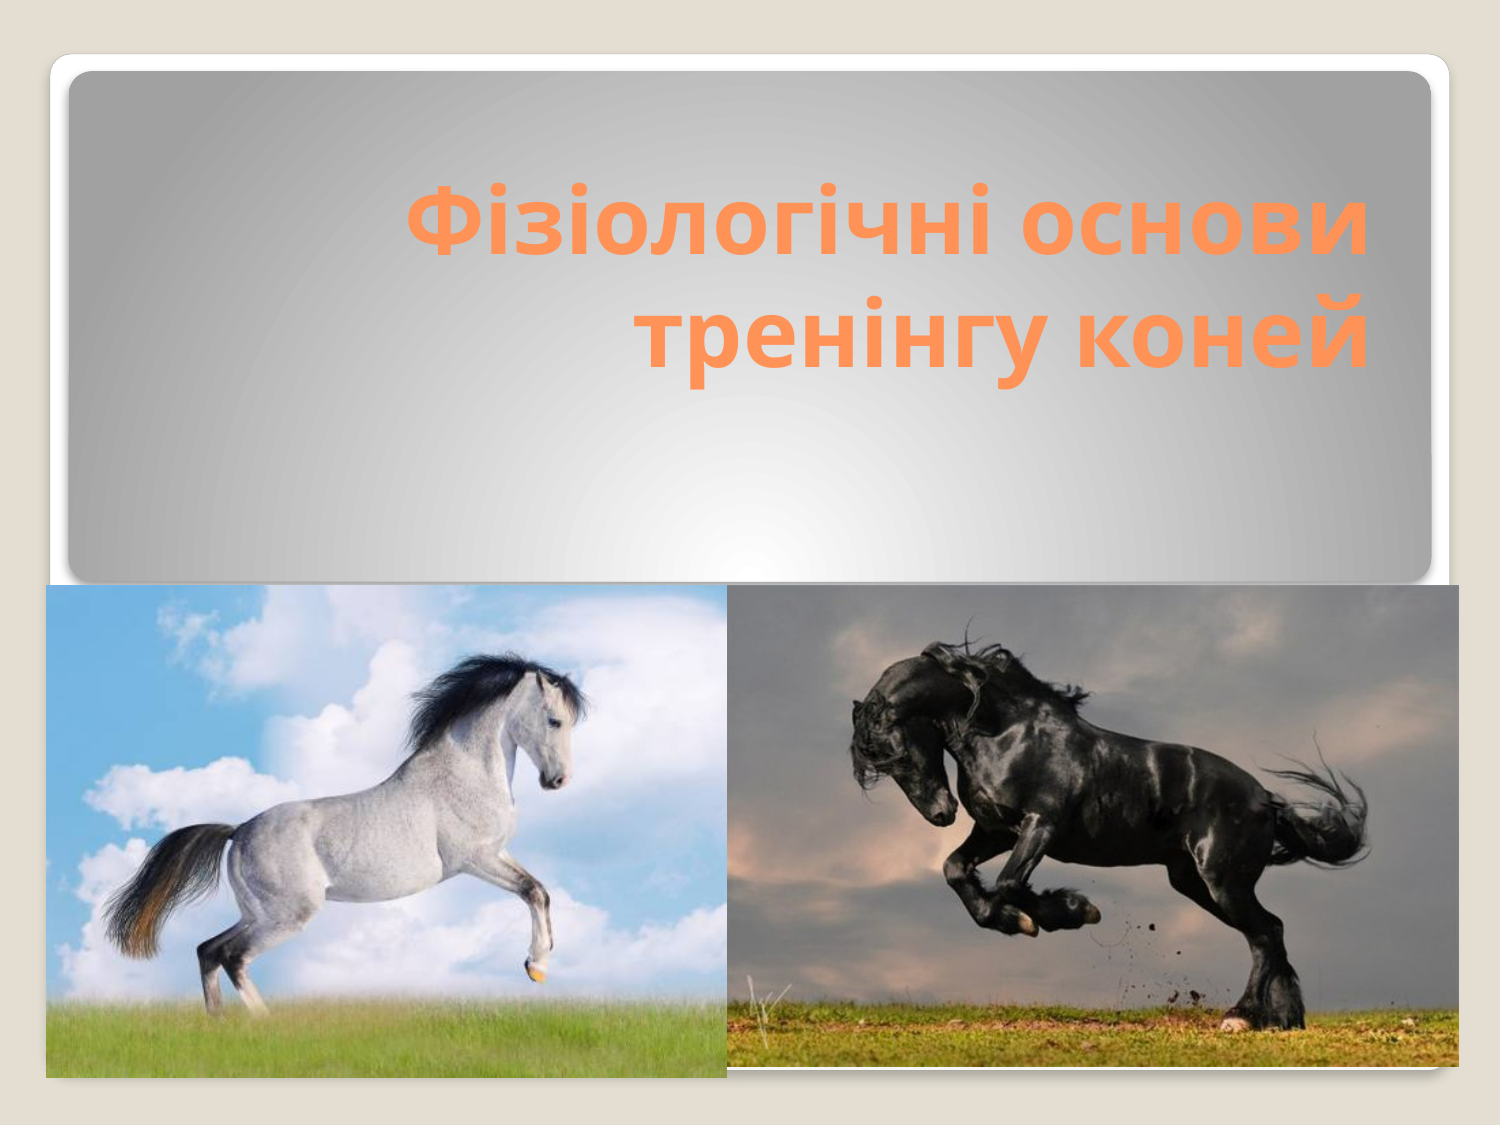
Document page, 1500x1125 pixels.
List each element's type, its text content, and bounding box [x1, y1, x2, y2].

title Фізіологічні основи тренінгу коней [105, 93, 1381, 394]
picture [46, 585, 1459, 1079]
